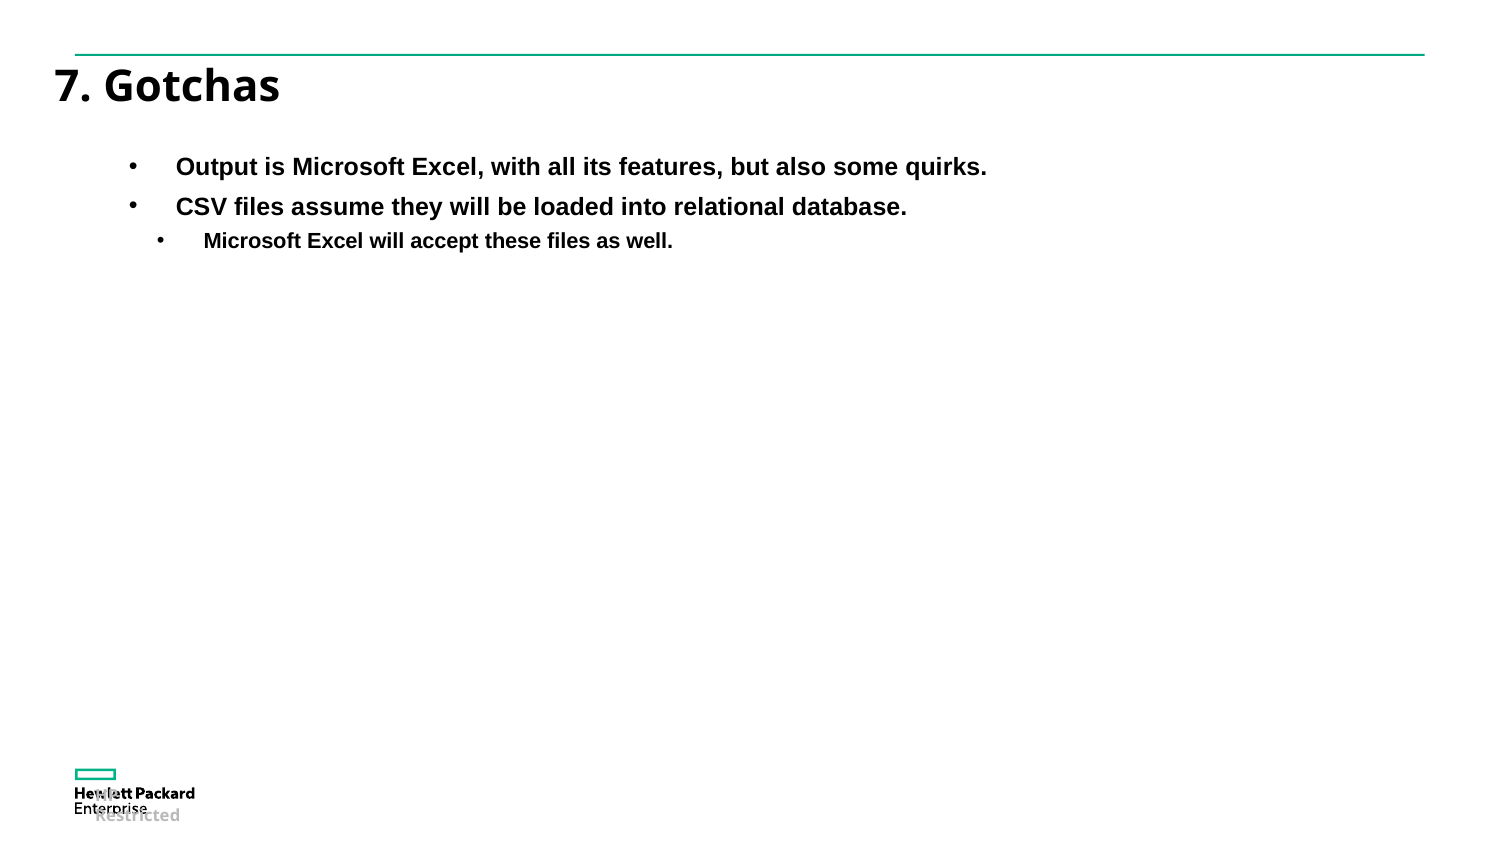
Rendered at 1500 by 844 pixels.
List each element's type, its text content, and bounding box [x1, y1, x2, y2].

title 7. Gotchas [54, 63, 1386, 135]
list Output is Microsoft Excel, with all its features, but also some quirks. CSV files assume they will be loaded into relational database. Microsoft Excel will accept these files as well. [53, 153, 1386, 684]
